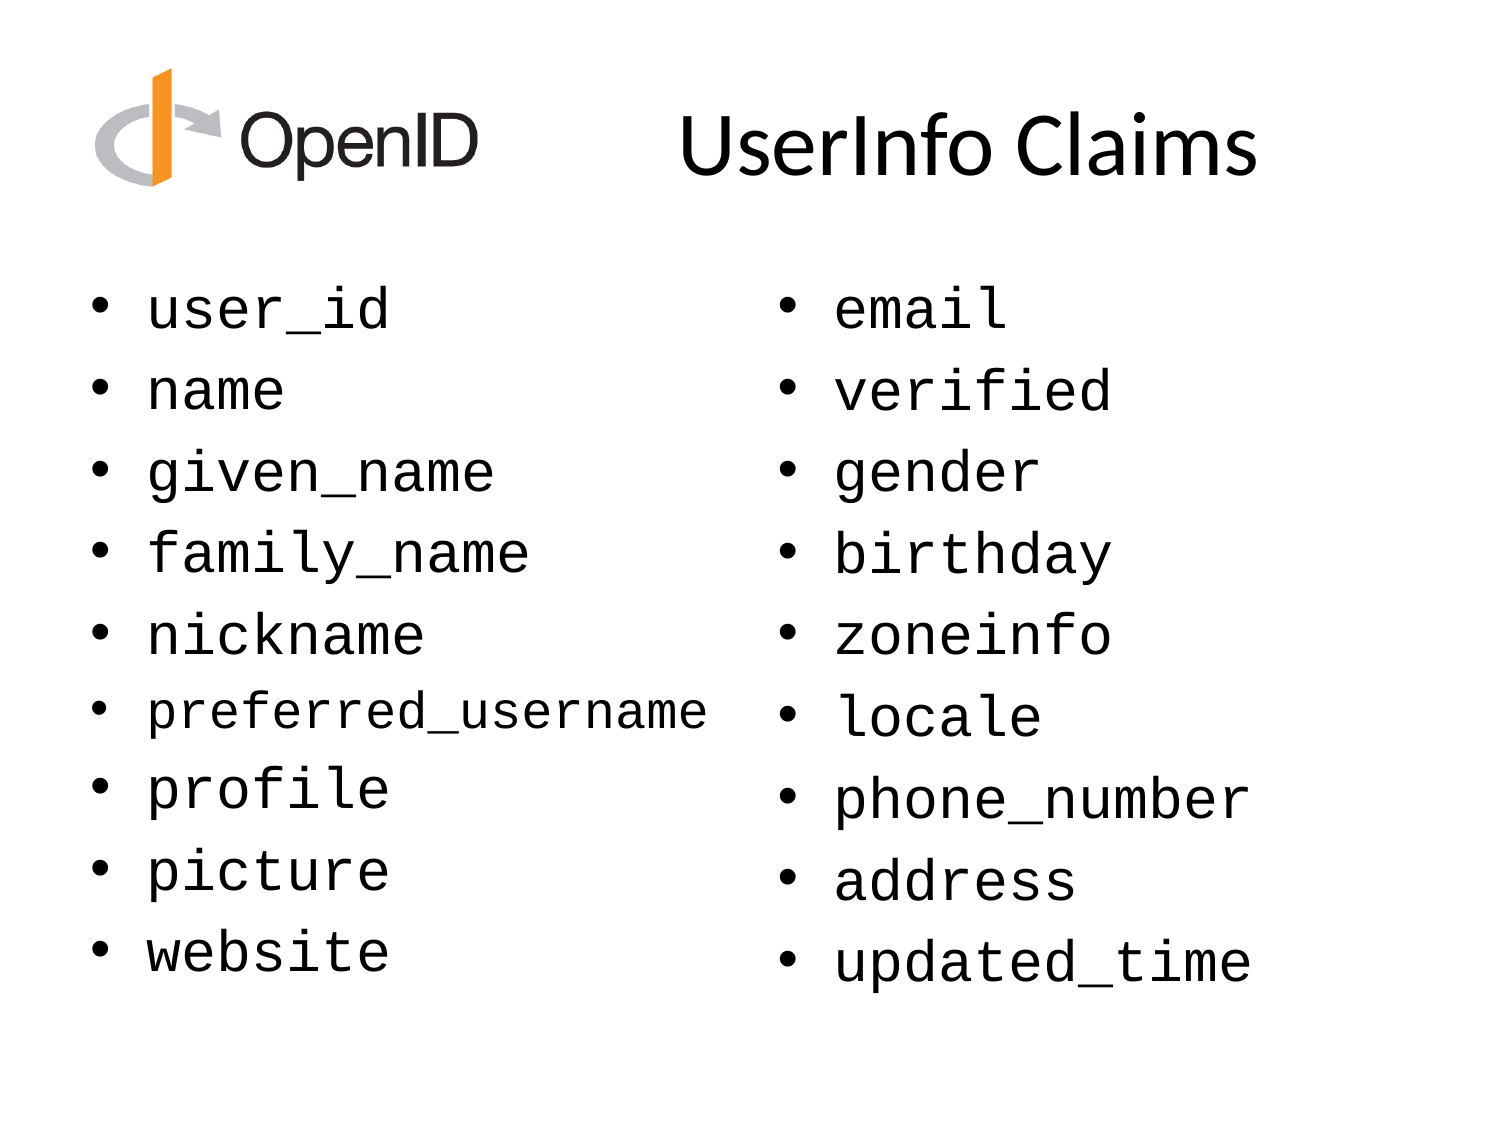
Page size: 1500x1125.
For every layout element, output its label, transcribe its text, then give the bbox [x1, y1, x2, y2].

picture [64, 44, 513, 225]
list email verified gender birthday zoneinfo locale phone_number address updated_time [762, 262, 1425, 1005]
title UserInfo Claims [512, 45, 1425, 233]
list user_id name given_name family_name nickname preferred_username profile picture website [75, 262, 738, 1043]
